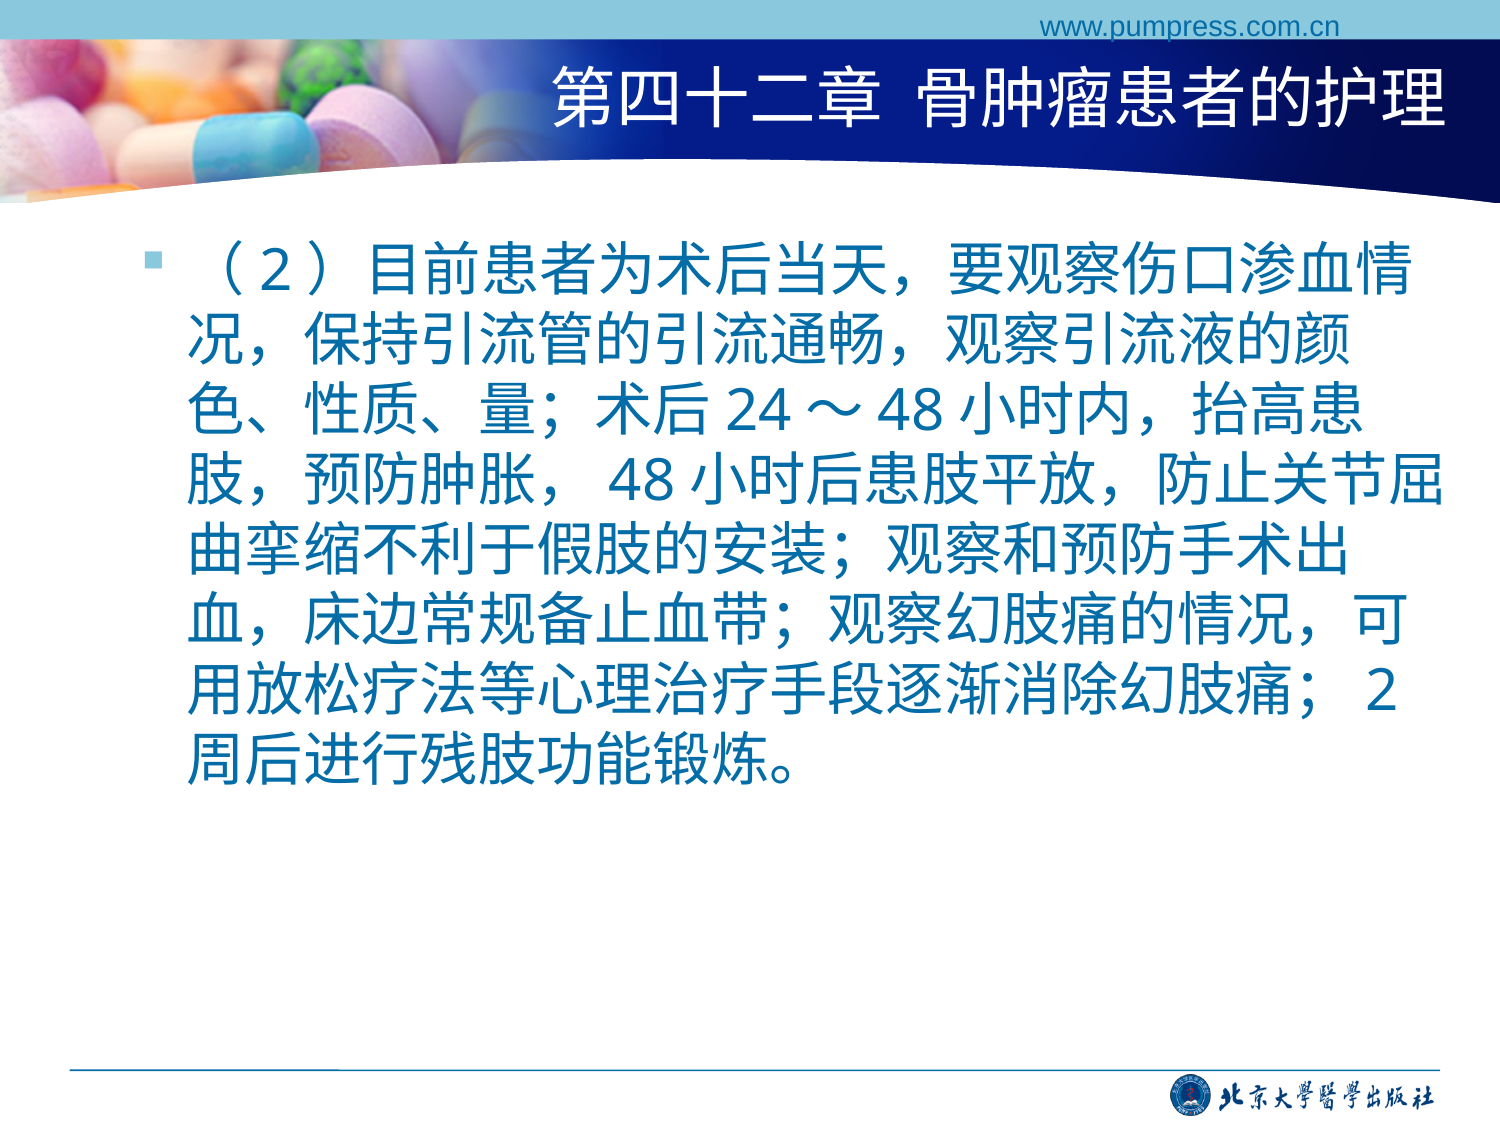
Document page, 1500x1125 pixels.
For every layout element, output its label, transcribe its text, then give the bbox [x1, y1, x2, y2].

list （2）目前患者为术后当天，要观察伤口渗血情况，保持引流管的引流通畅，观察引流液的颜色、性质、量；术后24～48小时内，抬高患肢，预防肿胀，48小时后患肢平放，防止关节屈曲挛缩不利于假肢的安装；观察和预防手术出血，床边常规备止血带；观察幻肢痛的情况，可用放松疗法等心理治疗手段逐渐消除幻肢痛；2周后进行残肢功能锻炼。 [49, 224, 1463, 1026]
picture [1170, 1074, 1436, 1118]
title 第四十二章 骨肿瘤患者的护理 [137, 49, 1463, 143]
slide_number www.pumpress.com.cn [1025, 0, 1463, 38]
picture [0, 40, 1500, 203]
